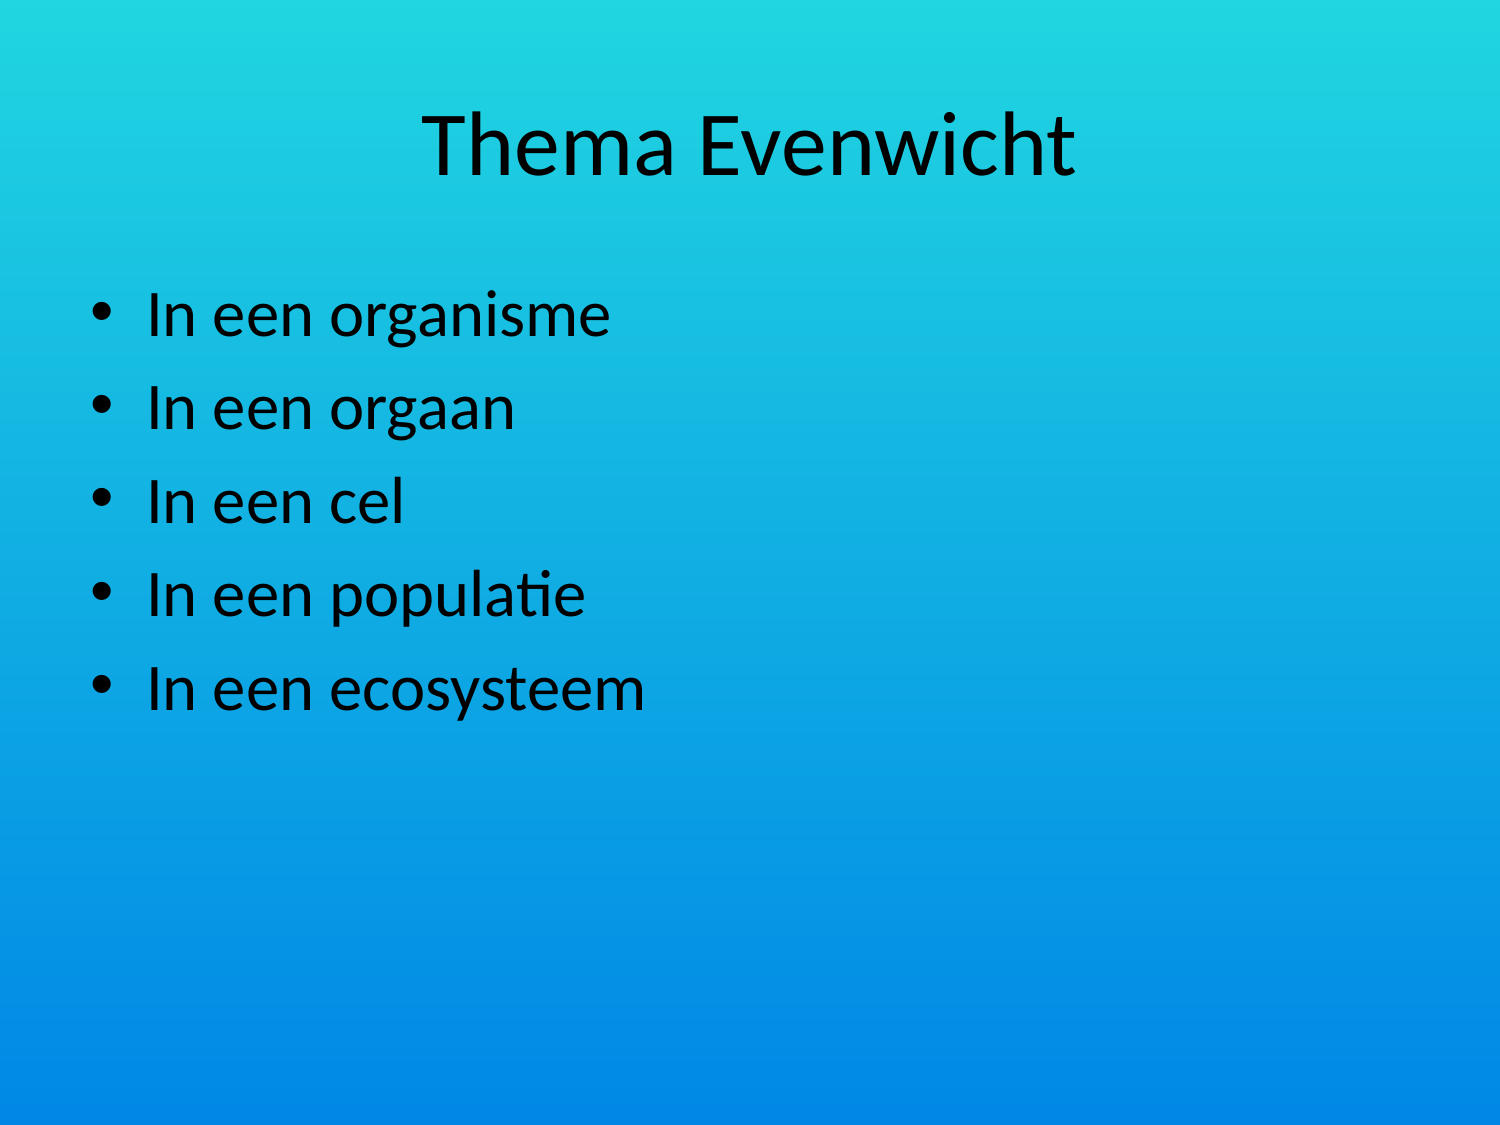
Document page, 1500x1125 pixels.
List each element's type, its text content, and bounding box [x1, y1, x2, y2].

list In een organisme In een orgaan In een cel In een populatie In een ecosysteem [75, 262, 1425, 1005]
title Thema Evenwicht [75, 45, 1425, 233]
